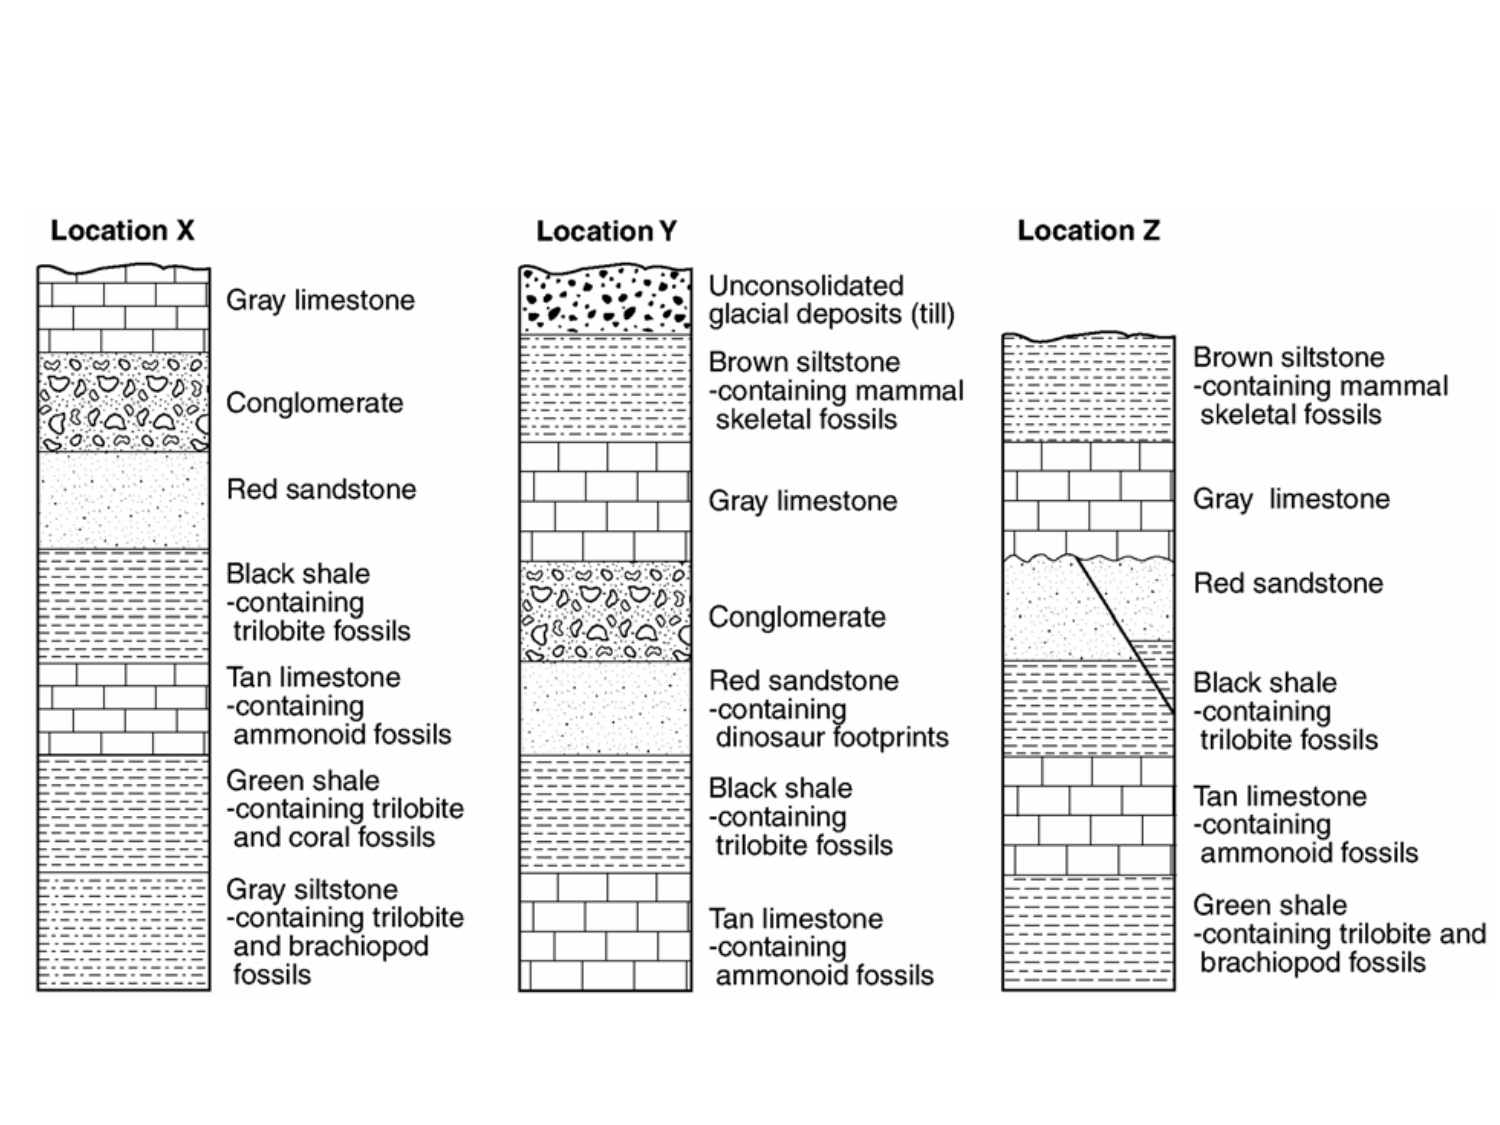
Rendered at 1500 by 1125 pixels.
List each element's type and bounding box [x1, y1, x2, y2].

list [30, 207, 1491, 1000]
